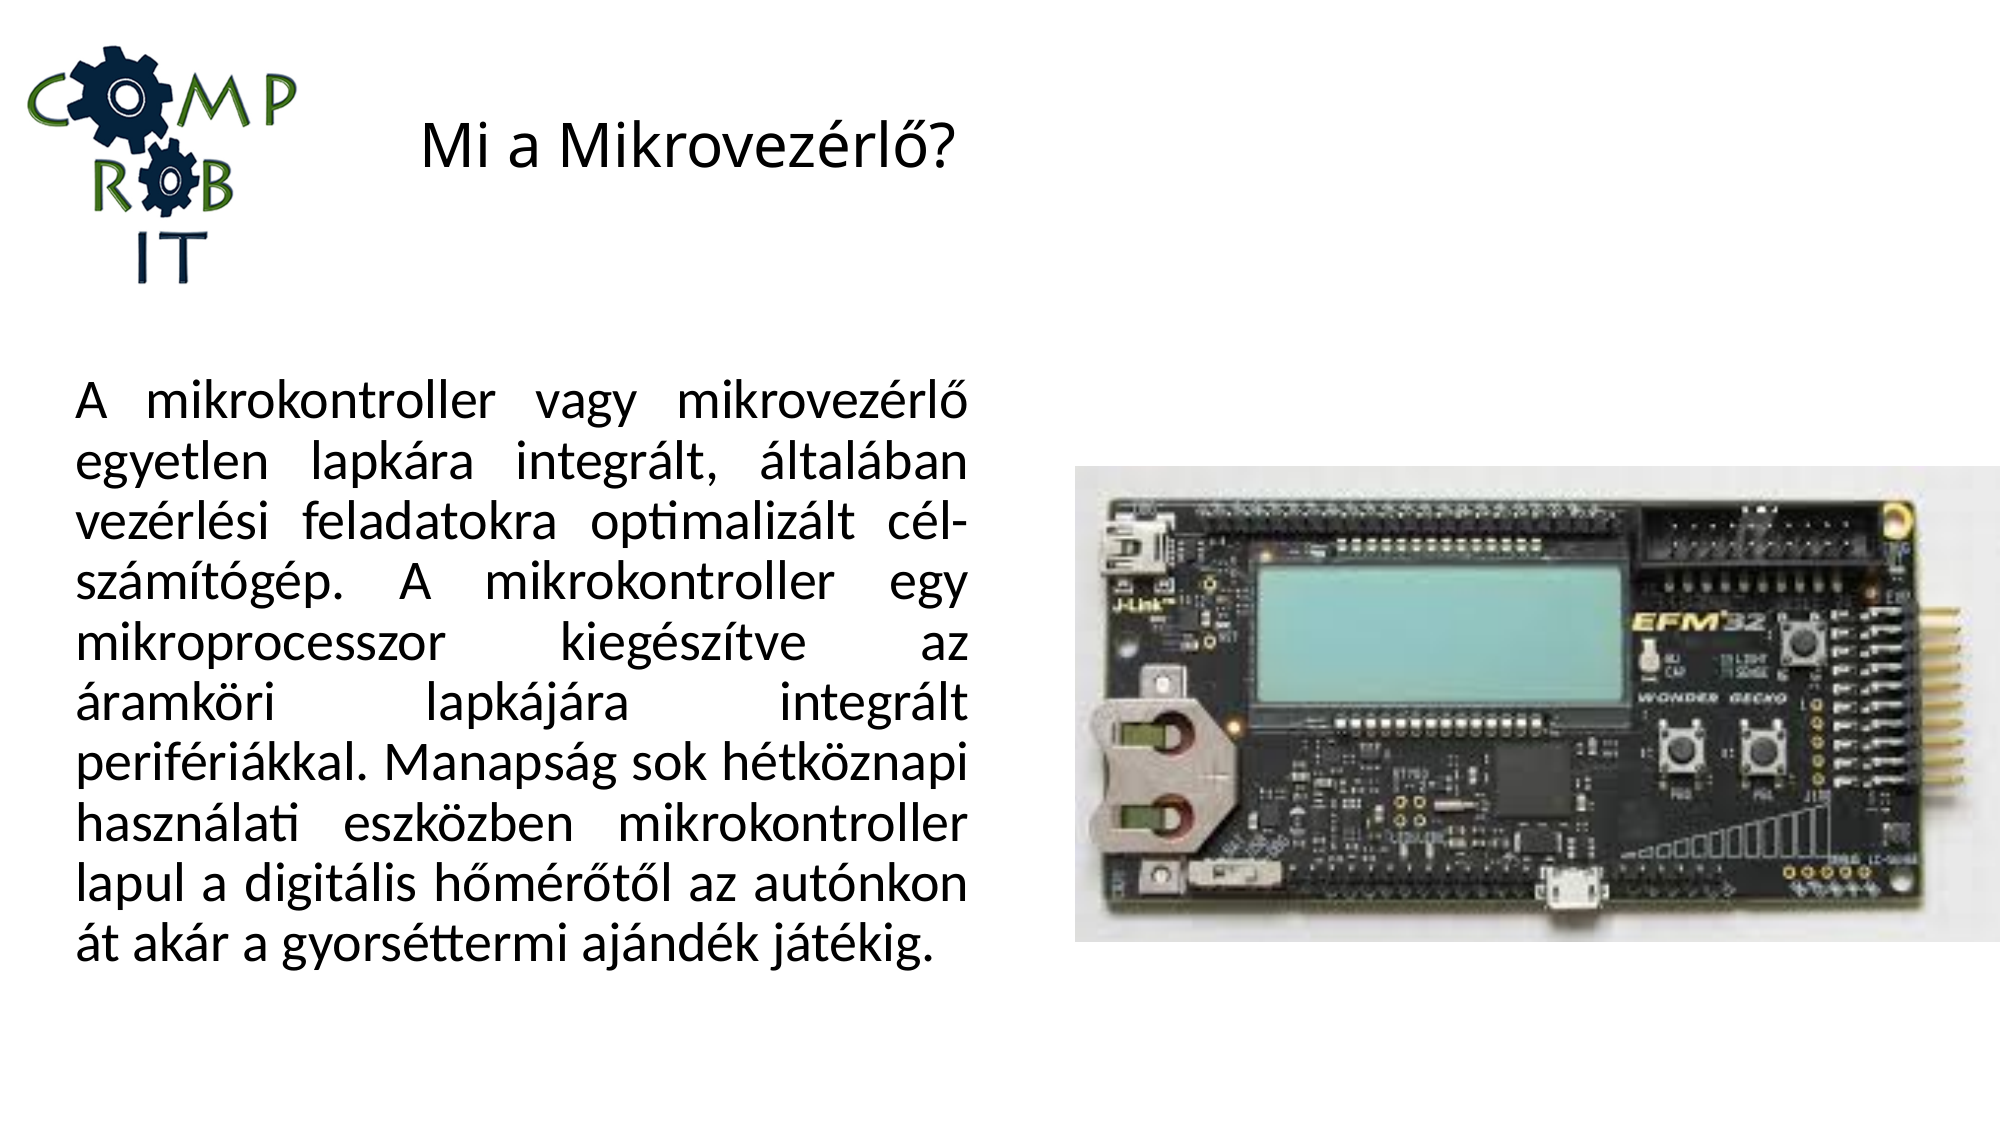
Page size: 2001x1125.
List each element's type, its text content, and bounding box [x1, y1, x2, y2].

list A mikrokontroller vagy mikrovezérlő egyetlen lapkára integrált, általában vezérlési feladatokra optimalizált cél-számítógép. A mikrokontroller egy mikroprocesszor kiegészítve az áramköri lapkájára integrált perifériákkal. Manapság sok hétköznapi használati eszközben mikrokontroller lapul a digitális hőmérőtől az autónkon át akár a gyorséttermi ajándék játékig. [60, 363, 985, 1036]
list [1075, 466, 2000, 942]
title Mi a Mikrovezérlő? [365, 73, 1011, 189]
picture [0, 0, 315, 312]
